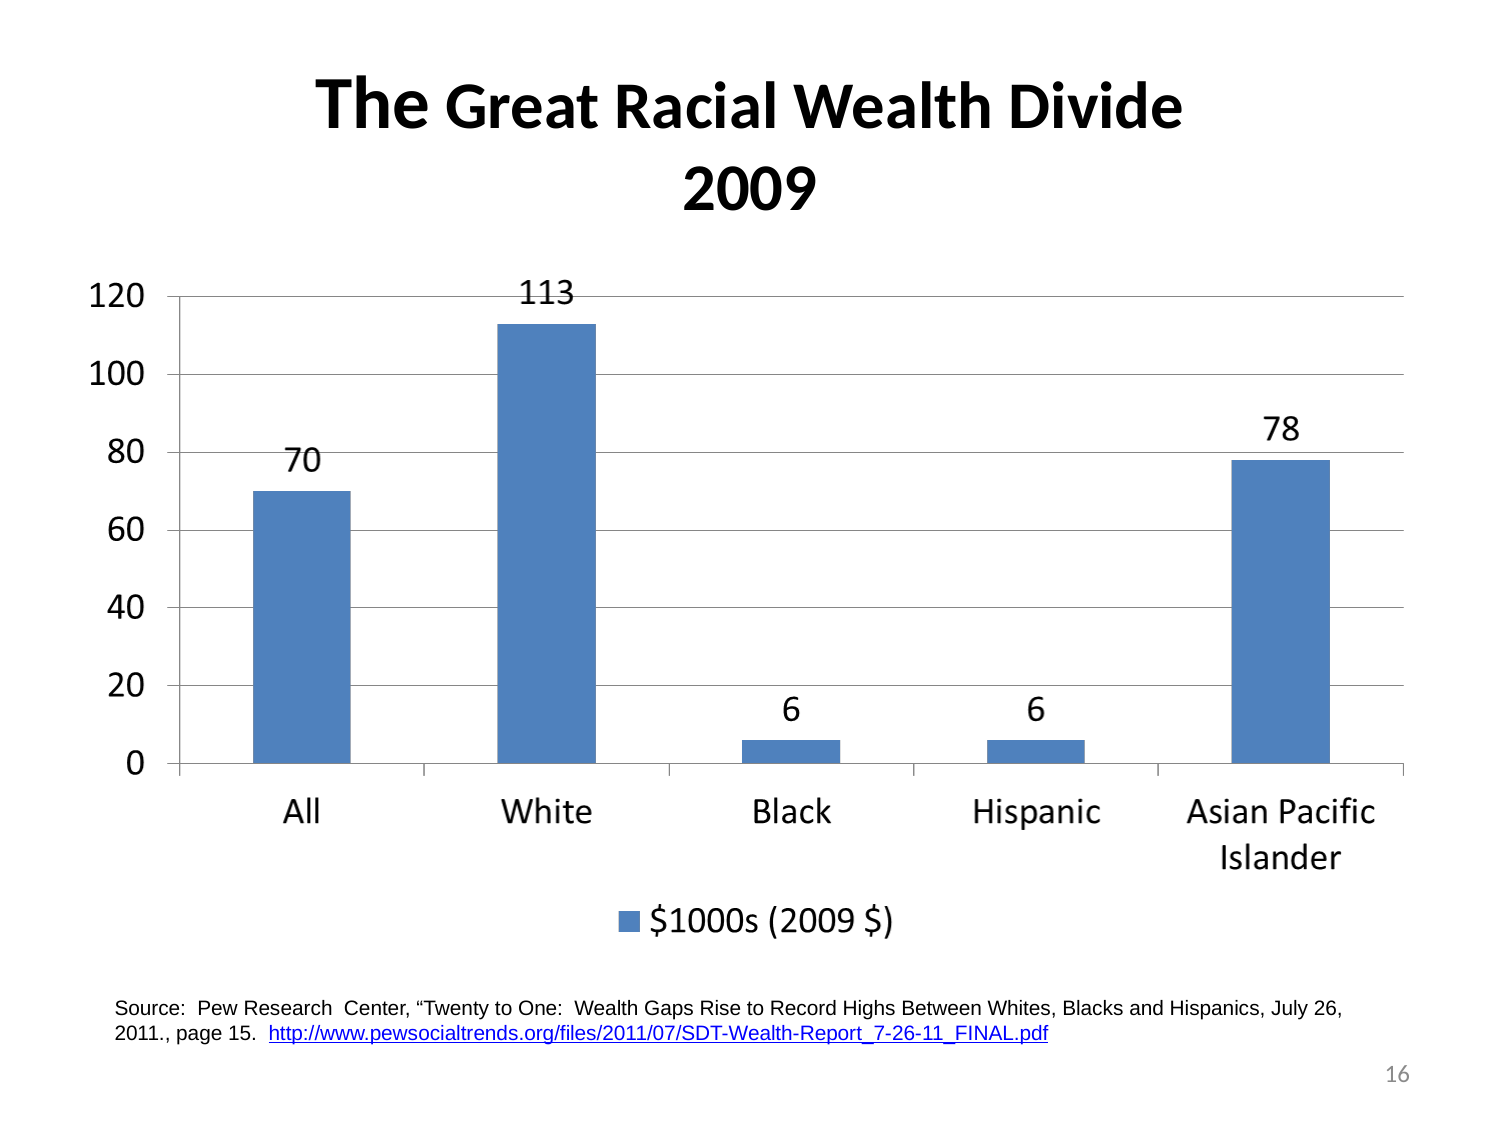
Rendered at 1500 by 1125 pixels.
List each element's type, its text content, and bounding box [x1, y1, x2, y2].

slide_number 16 [1074, 1042, 1425, 1103]
title The Great Racial Wealth Divide 2009 [75, 45, 1425, 233]
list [66, 253, 1434, 972]
text_box Source: Pew Research Center, “Twenty to One: Wealth Gaps Rise to Record Highs Between Whites, Blacks and Hispanics, July 26, 2011., page 15. http://www.pewsocialtrends.org/files/2011/07/SDT-Wealth-Report_7-26-11_FINAL.pdf [99, 987, 1375, 1053]
